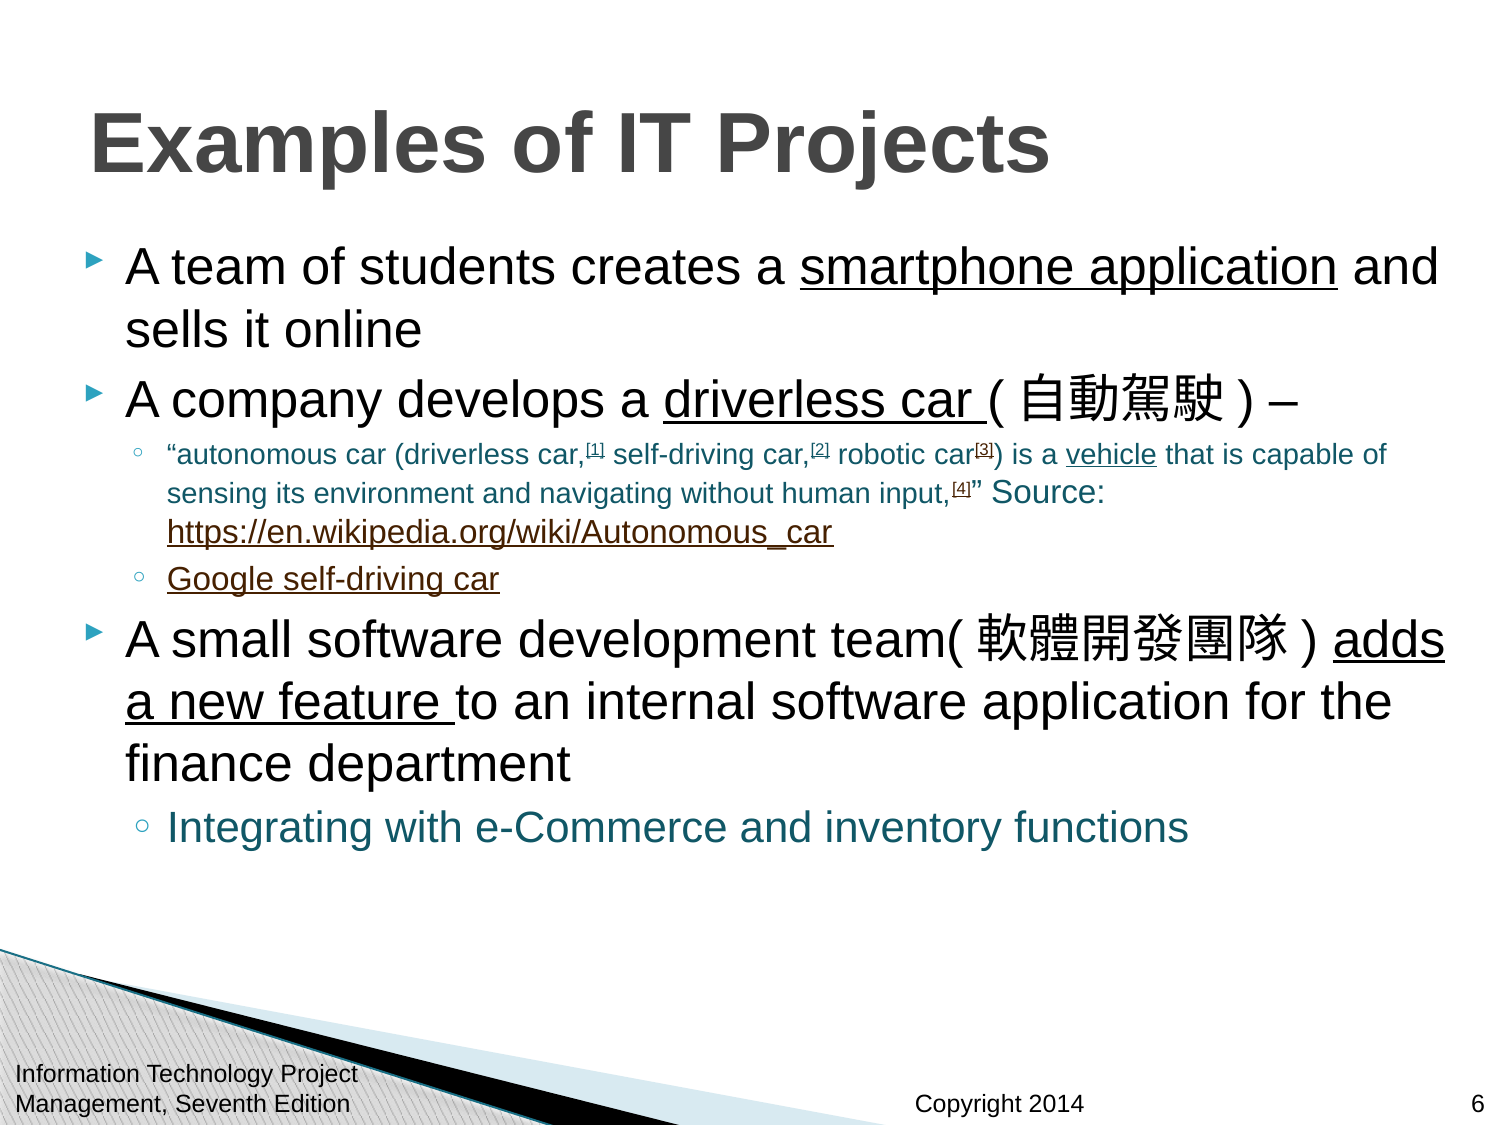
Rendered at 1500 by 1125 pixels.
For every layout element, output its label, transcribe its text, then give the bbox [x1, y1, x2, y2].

footer Information Technology Project Management, Seventh Edition [0, 1065, 425, 1125]
slide_number 6 [1408, 1065, 1500, 1125]
title Examples of IT Projects [75, 45, 1425, 233]
list A team of students creates a smartphone application and sells it online A company develops a driverless car (自動駕駛) – “autonomous car (driverless car,[1] self-driving car,[2] robotic car[3]) is a vehicle that is capable of sensing its environment and navigating without human input,[4]” Source: https://en.wikipedia.org/wiki/Autonomous_car Google self-driving car A small software development team(軟體開發團隊) adds a new feature to an internal software application for the finance department Integrating with e-Commerce and inventory functions [49, 224, 1476, 988]
